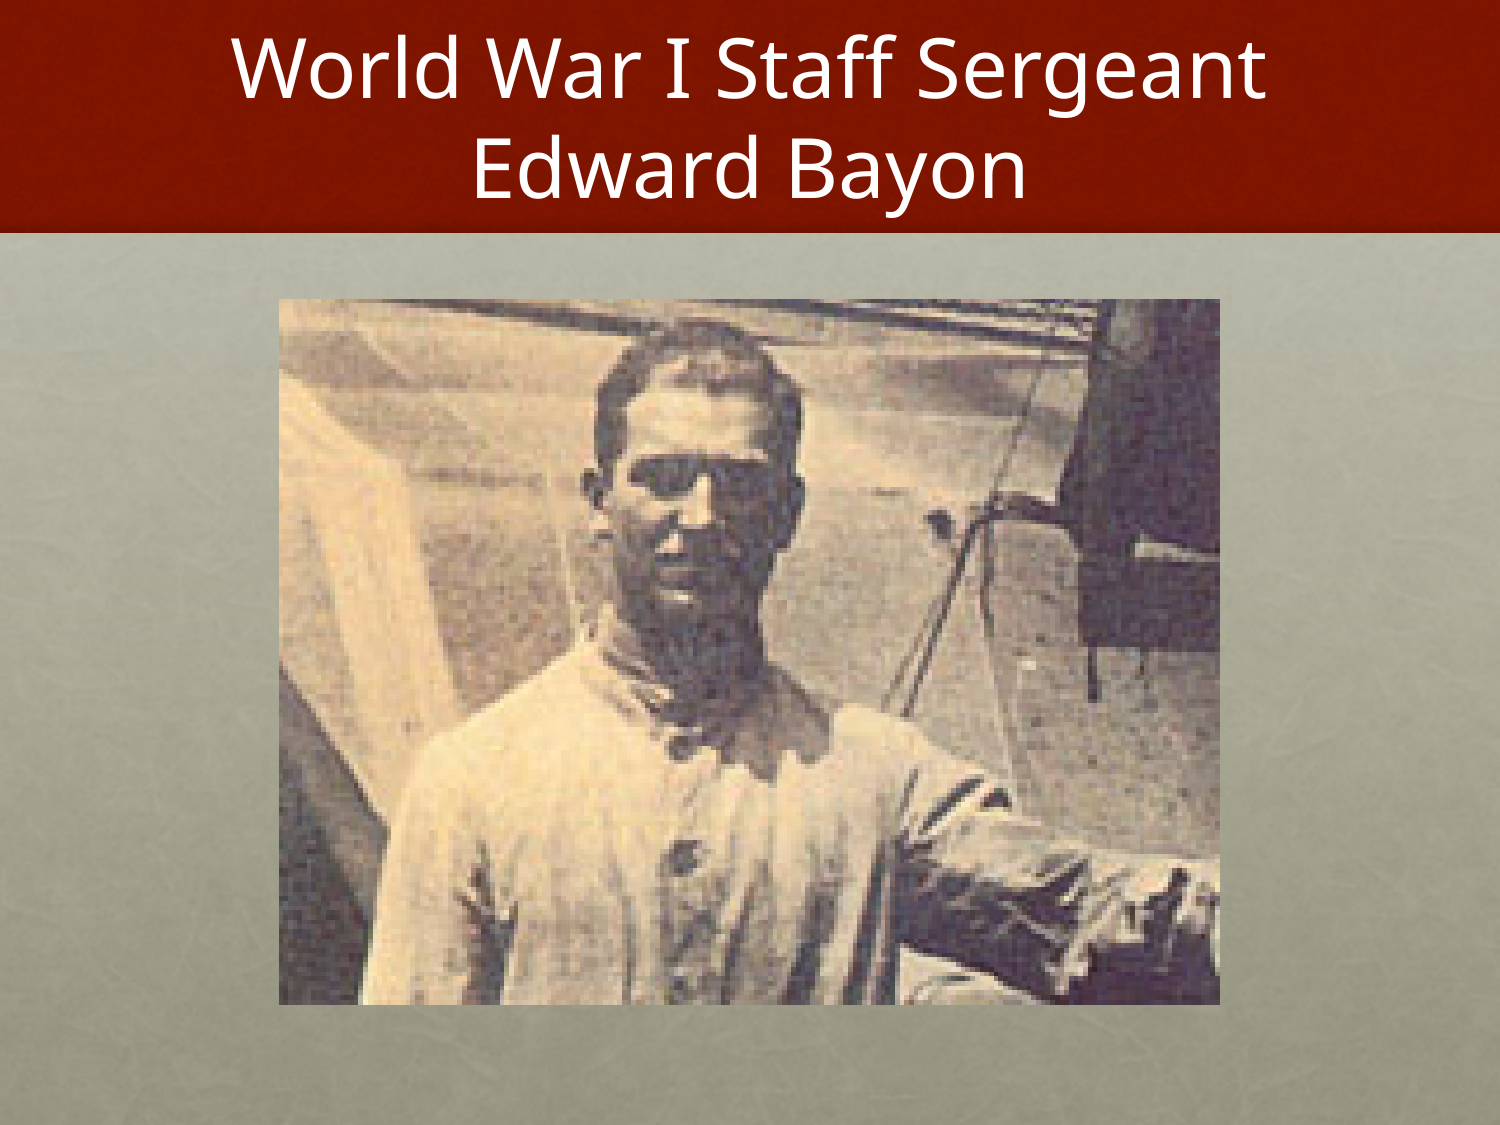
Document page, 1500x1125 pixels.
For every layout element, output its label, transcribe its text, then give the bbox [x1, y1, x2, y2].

title World War I Staff Sergeant Edward Bayon [127, 10, 1372, 221]
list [127, 299, 1373, 1006]
picture [0, 214, 1500, 1125]
